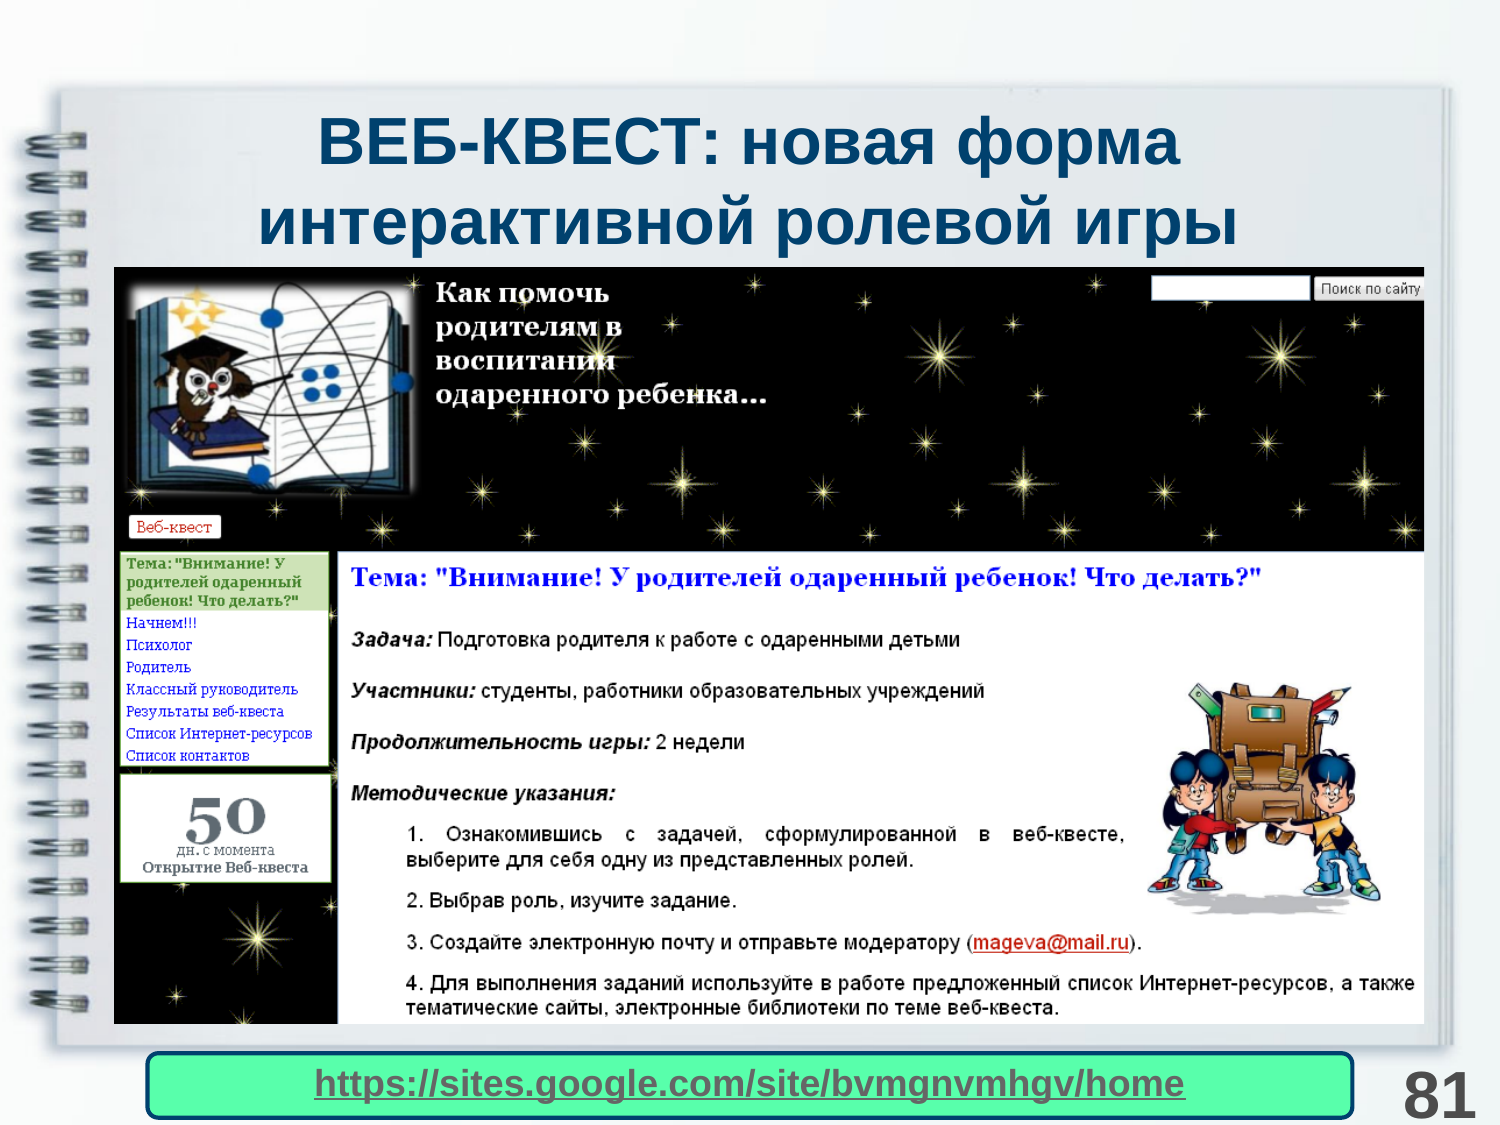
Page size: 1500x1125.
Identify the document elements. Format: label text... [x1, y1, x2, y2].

text_box ВЕБ-КВЕСТ: новая форма интерактивной ролевой игры [74, 90, 1424, 218]
slide_number 81 [1375, 1043, 1493, 1123]
picture [0, 0, 1500, 1125]
text_box https://sites.google.com/site/bvmgnvmhgv/home [145, 1051, 1355, 1120]
